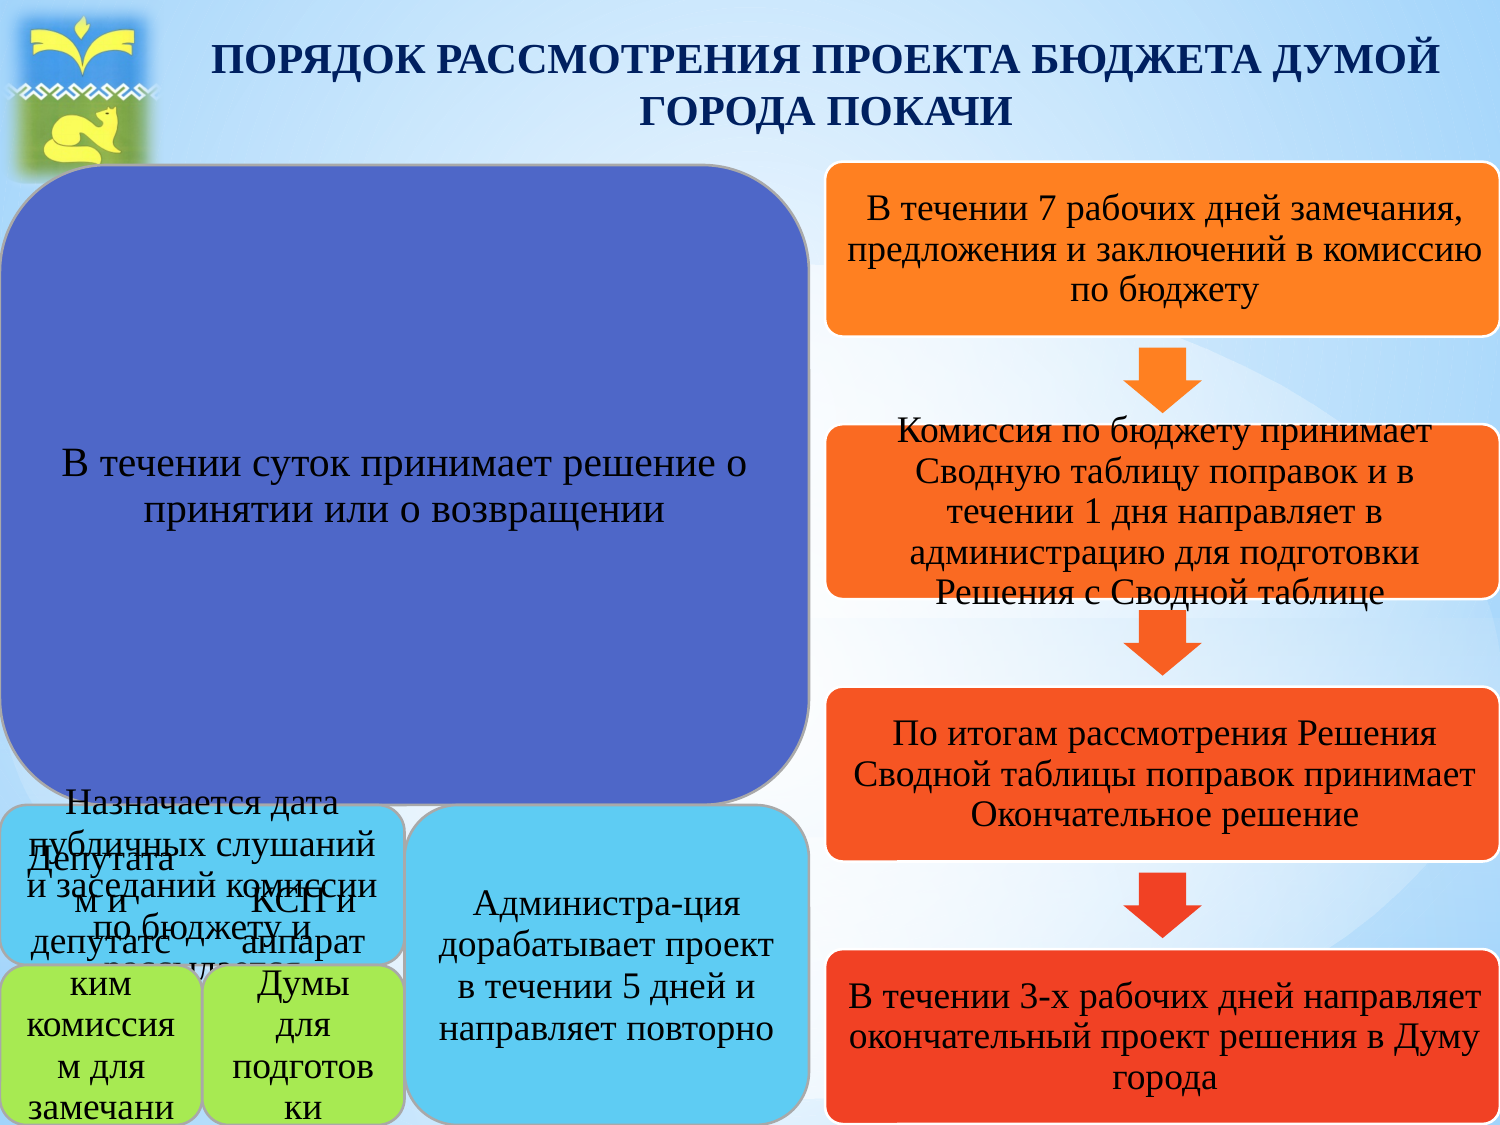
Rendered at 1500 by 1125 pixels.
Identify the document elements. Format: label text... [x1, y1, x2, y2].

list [0, 164, 810, 1125]
title ПОРЯДОК РАССМОТРЕНИЯ ПРОЕКТА БЮДЖЕТА ДУМОЙ ГОРОДА ПОКАЧИ [169, 23, 1500, 142]
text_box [824, 160, 1500, 1125]
picture [0, 0, 165, 164]
